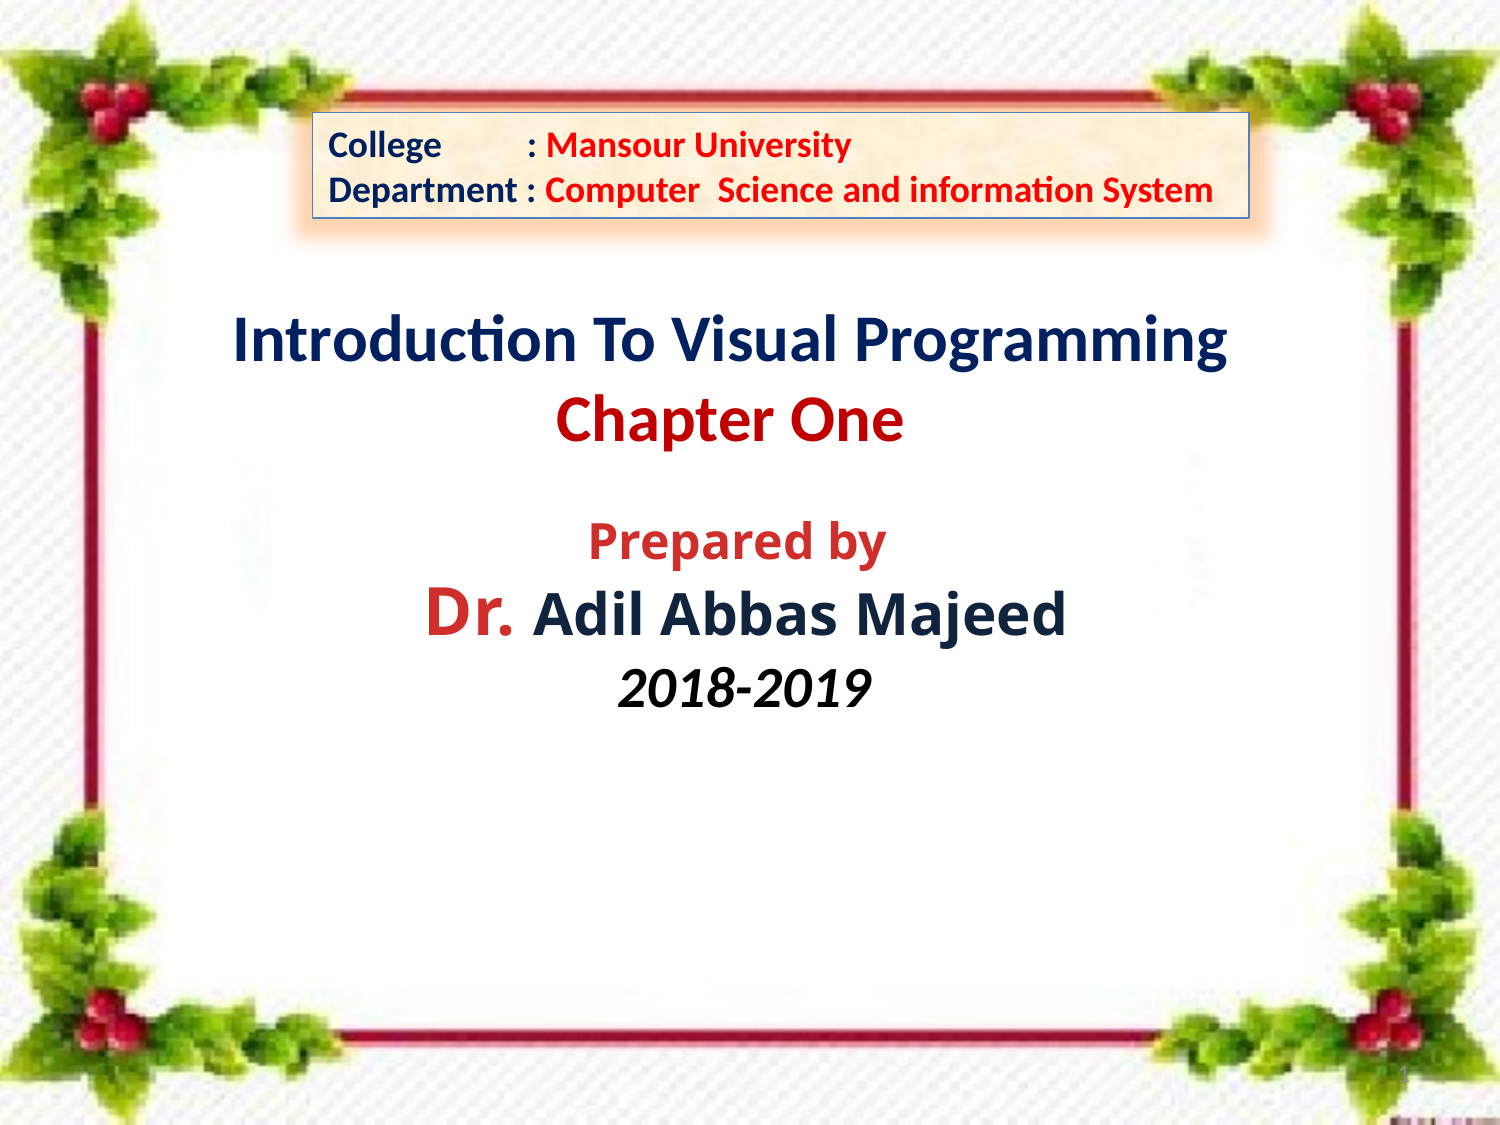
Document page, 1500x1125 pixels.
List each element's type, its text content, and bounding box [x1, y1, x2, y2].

picture [0, 0, 1500, 1125]
slide_number 1 [1074, 1042, 1425, 1103]
text_box College : Mansour University Department : Computer Science and information System [312, 112, 1250, 219]
text_box Introduction To Visual Programming Chapter One [212, 287, 1250, 463]
text_box Prepared by Dr. Adil Abbas Majeed 2018-2019 [125, 441, 1363, 772]
